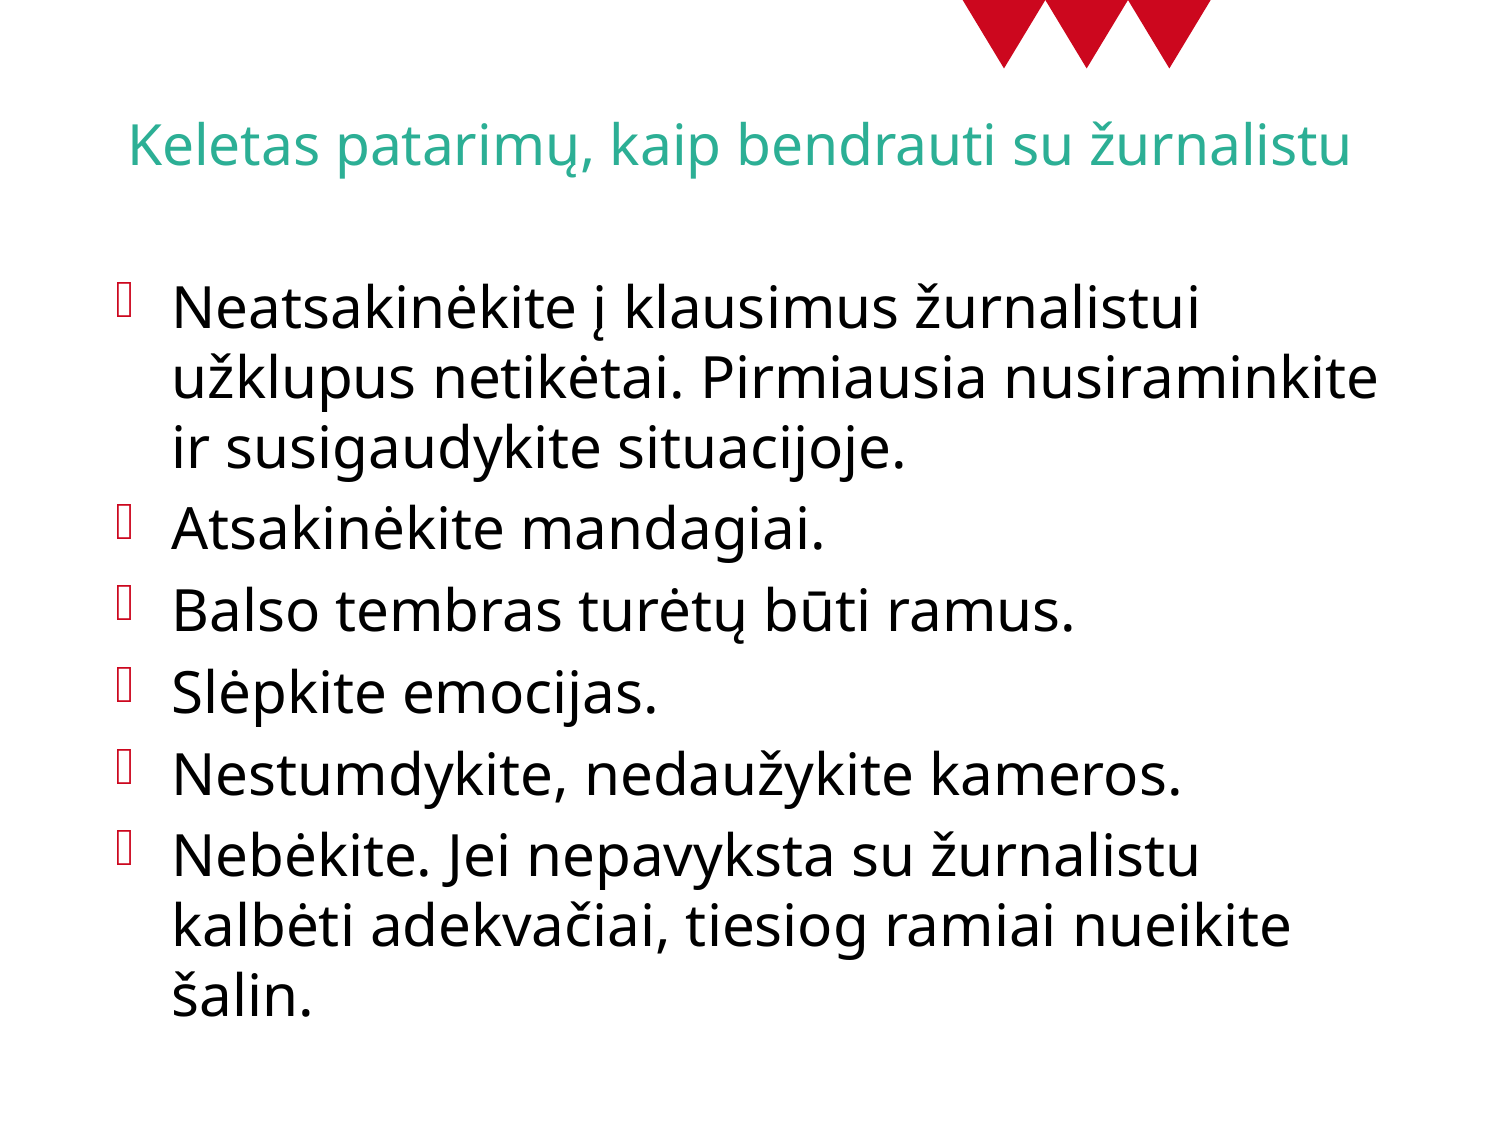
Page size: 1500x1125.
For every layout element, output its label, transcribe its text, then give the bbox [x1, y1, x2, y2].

list Neatsakinėkite į klausimus žurnalistui užklupus netikėtai. Pirmiausia nusiraminkite ir susigaudykite situacijoje. Atsakinėkite mandagiai. Balso tembras turėtų būti ramus. Slėpkite emocijas. Nestumdykite, nedaužykite kameros. Nebėkite. Jei nepavyksta su žurnalistu kalbėti adekvačiai, tiesiog ramiai nueikite šalin. [100, 262, 1400, 1012]
title Keletas patarimų, kaip bendrauti su žurnalistu [112, 66, 1388, 220]
